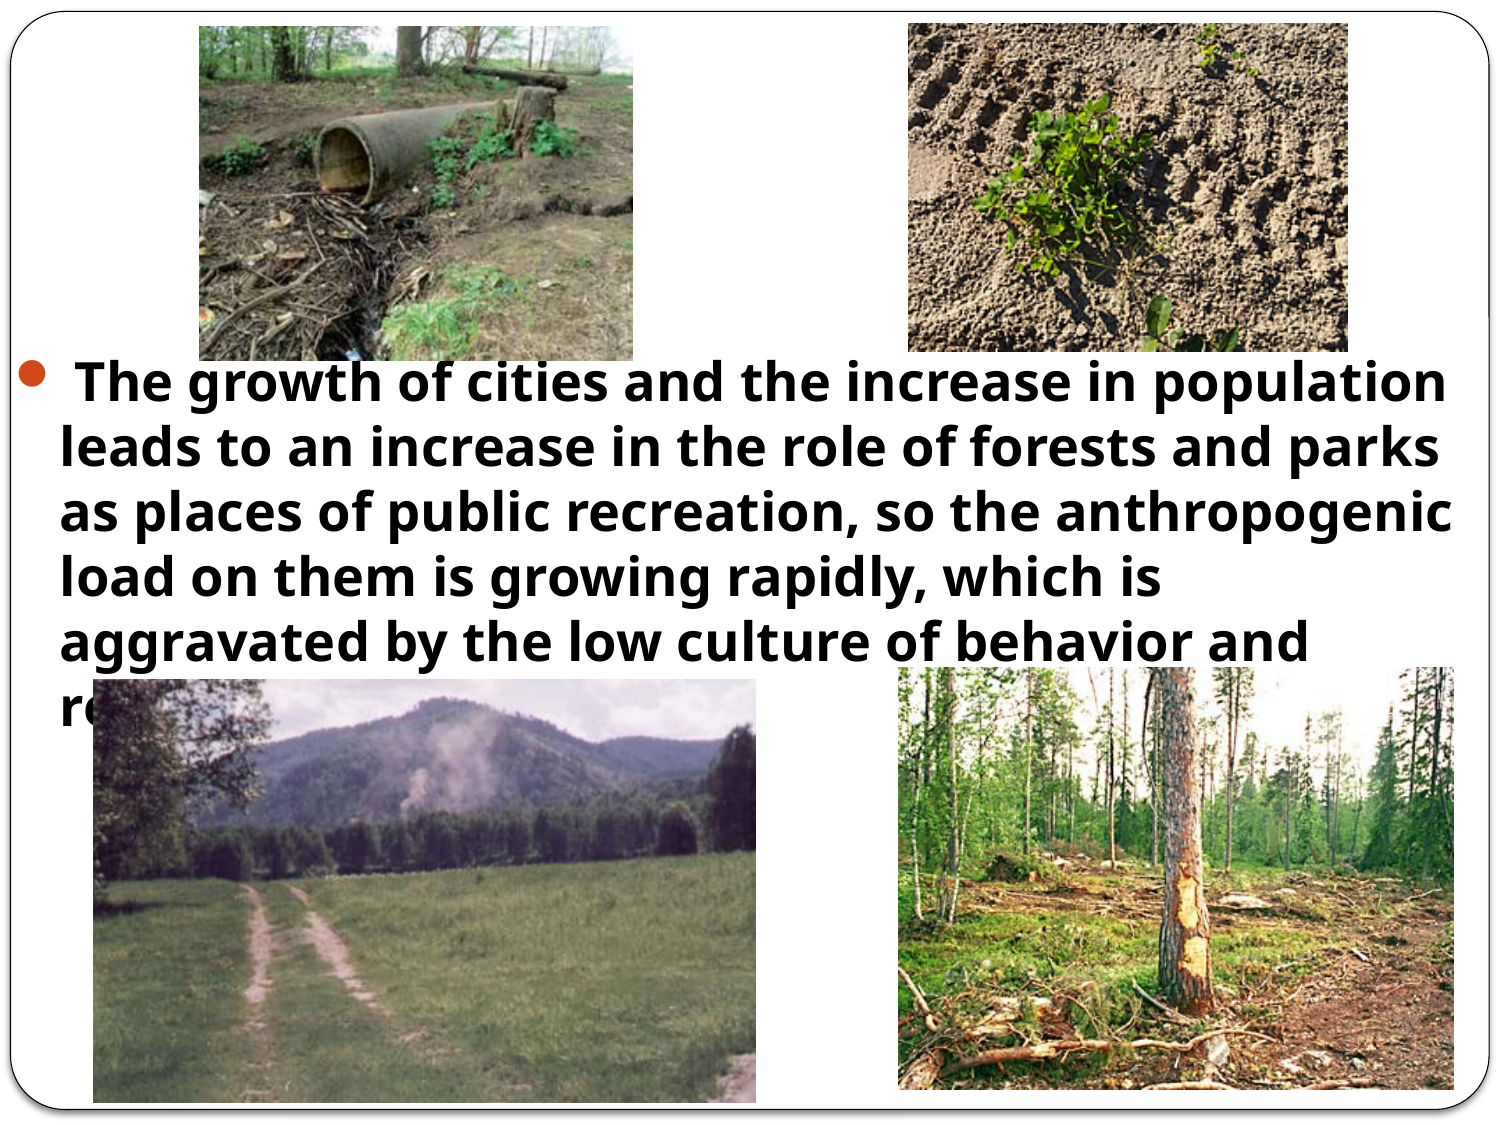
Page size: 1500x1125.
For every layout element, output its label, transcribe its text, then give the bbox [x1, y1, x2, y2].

picture [93, 679, 756, 1103]
picture [908, 23, 1348, 352]
list The growth of cities and the increase in population leads to an increase in the role of forests and parks as places of public recreation, so the anthropogenic load on them is growing rapidly, which is aggravated by the low culture of behavior and recreation. [0, 339, 1500, 988]
picture [198, 26, 633, 362]
picture [898, 667, 1454, 1090]
